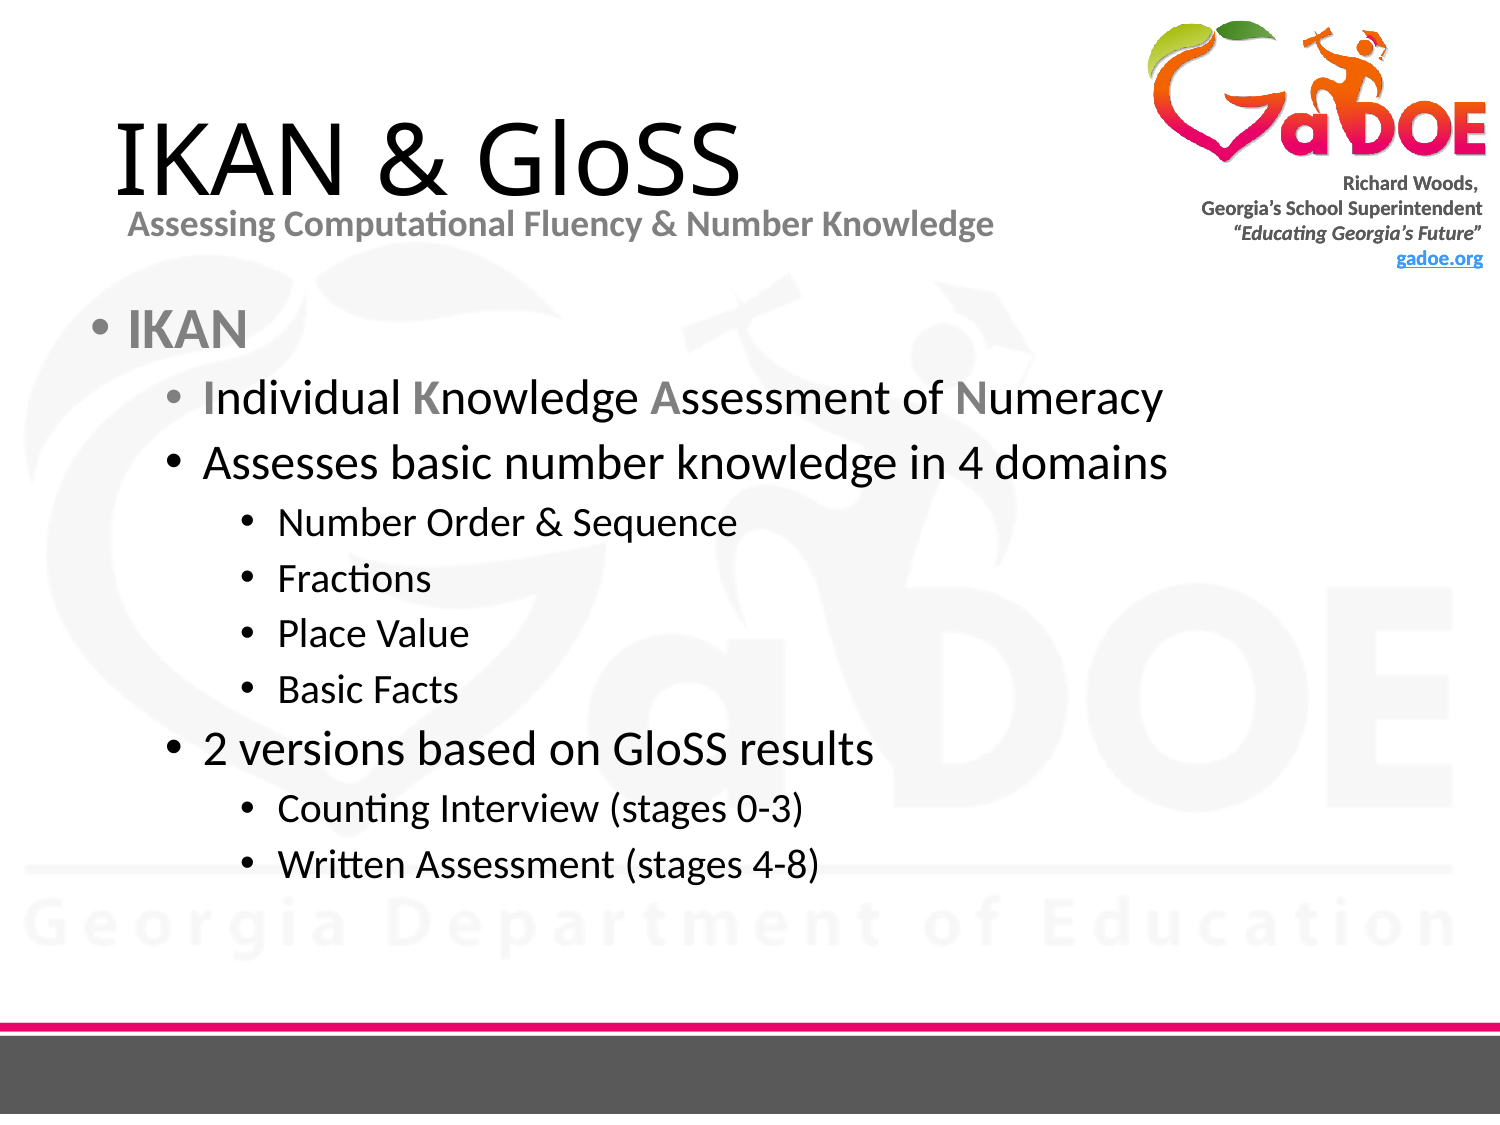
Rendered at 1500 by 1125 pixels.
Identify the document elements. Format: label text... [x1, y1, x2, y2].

text_box Assessing Computational Fluency & Number Knowledge [112, 191, 1050, 251]
picture [19, 235, 1473, 980]
picture [1135, 8, 1499, 164]
list IKAN Individual Knowledge Assessment of Numeracy Assesses basic number knowledge in 4 domains Number Order & Sequence Fractions Place Value Basic Facts 2 versions based on GloSS results Counting Interview (stages 0-3) Written Assessment (stages 4-8) [75, 291, 1425, 1125]
title IKAN & GloSS [99, 54, 1136, 273]
